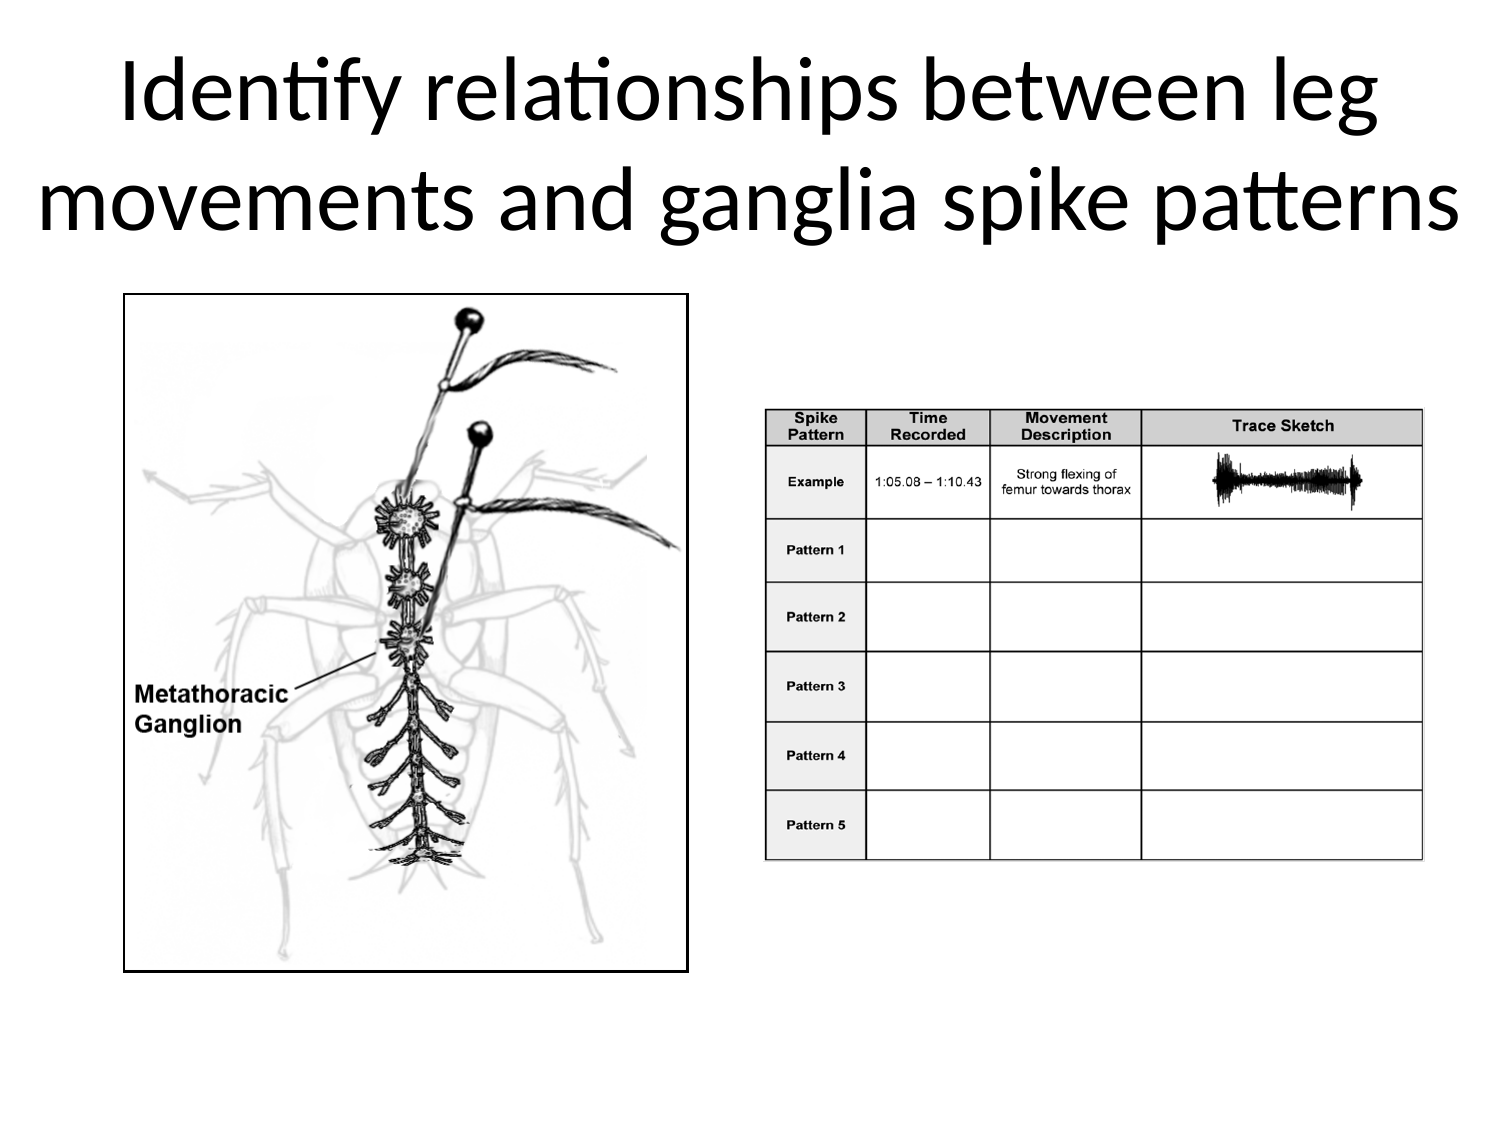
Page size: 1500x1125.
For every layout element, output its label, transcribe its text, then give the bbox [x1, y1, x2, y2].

title Identify relationships between leg movements and ganglia spike patterns [0, 45, 1500, 233]
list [120, 291, 692, 976]
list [762, 405, 1426, 862]
